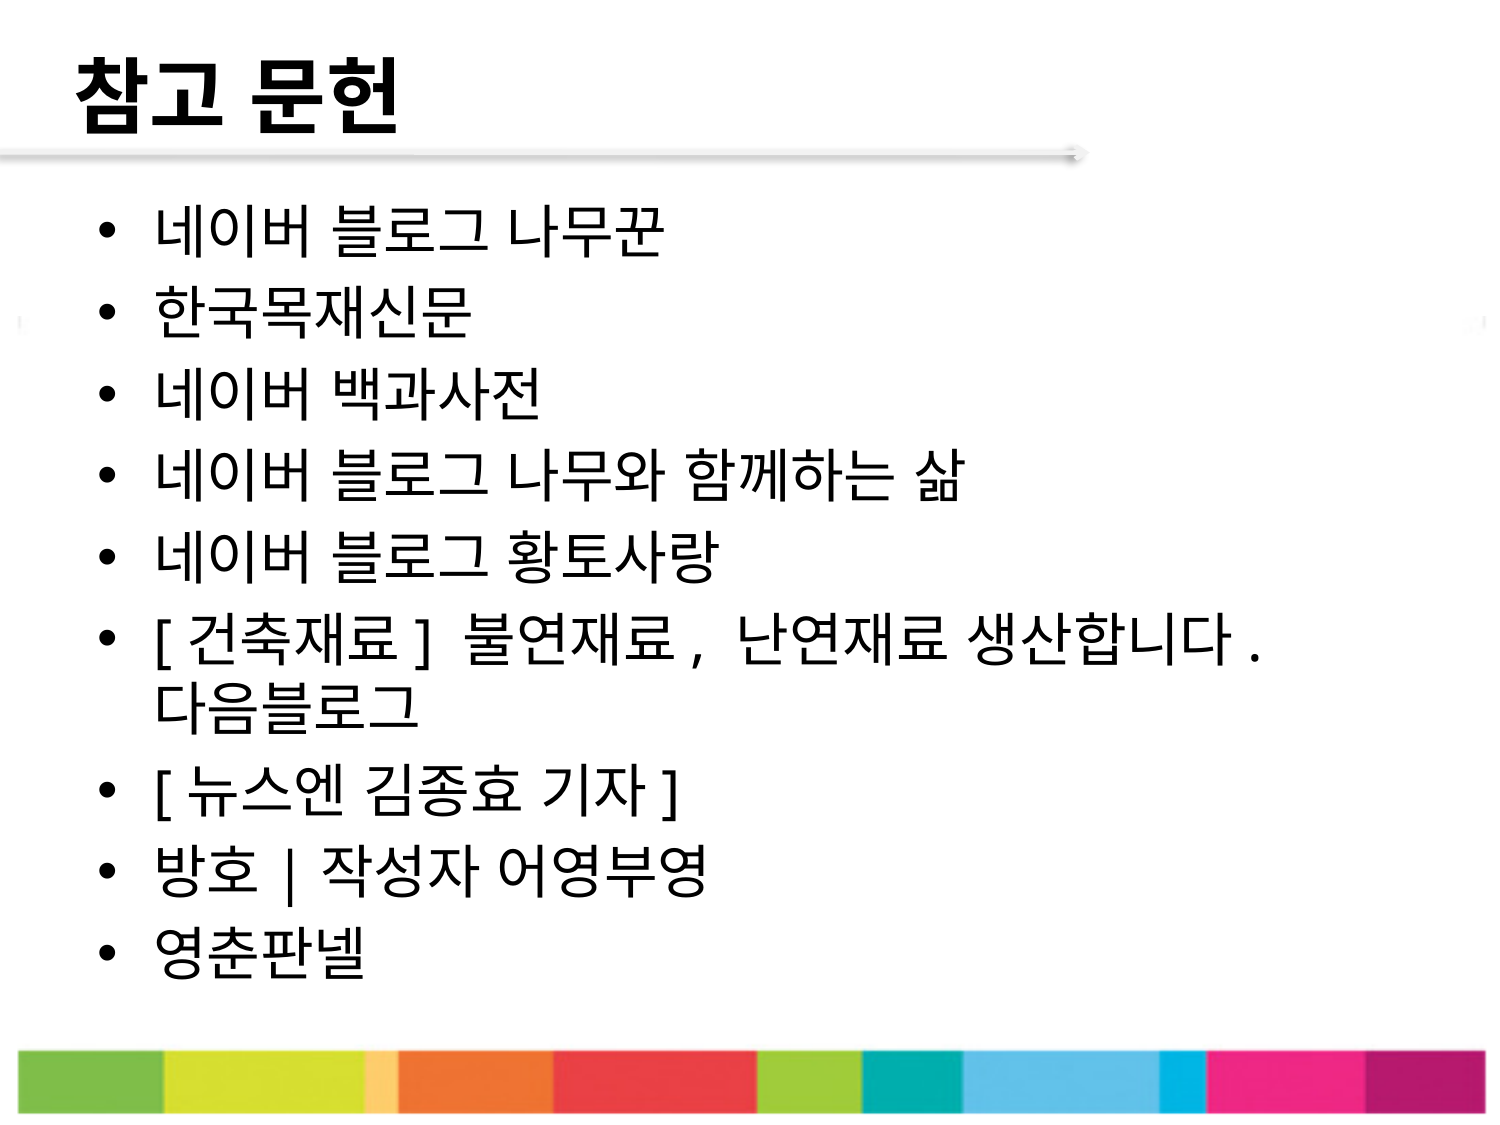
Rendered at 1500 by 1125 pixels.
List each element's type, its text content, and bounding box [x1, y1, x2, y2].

title 참고 문헌 [58, 0, 1409, 188]
list 네이버 블로그 나무꾼 한국목재신문 네이버 백과사전 네이버 블로그 나무와 함께하는 삶 네이버 블로그 황토사랑 [건축재료] 불연재료, 난연재료 생산합니다. 다음블로그 [뉴스엔 김종효 기자] 방호|작성자 어영부영 영춘판넬 [81, 187, 1433, 314]
picture [0, 316, 1500, 1125]
